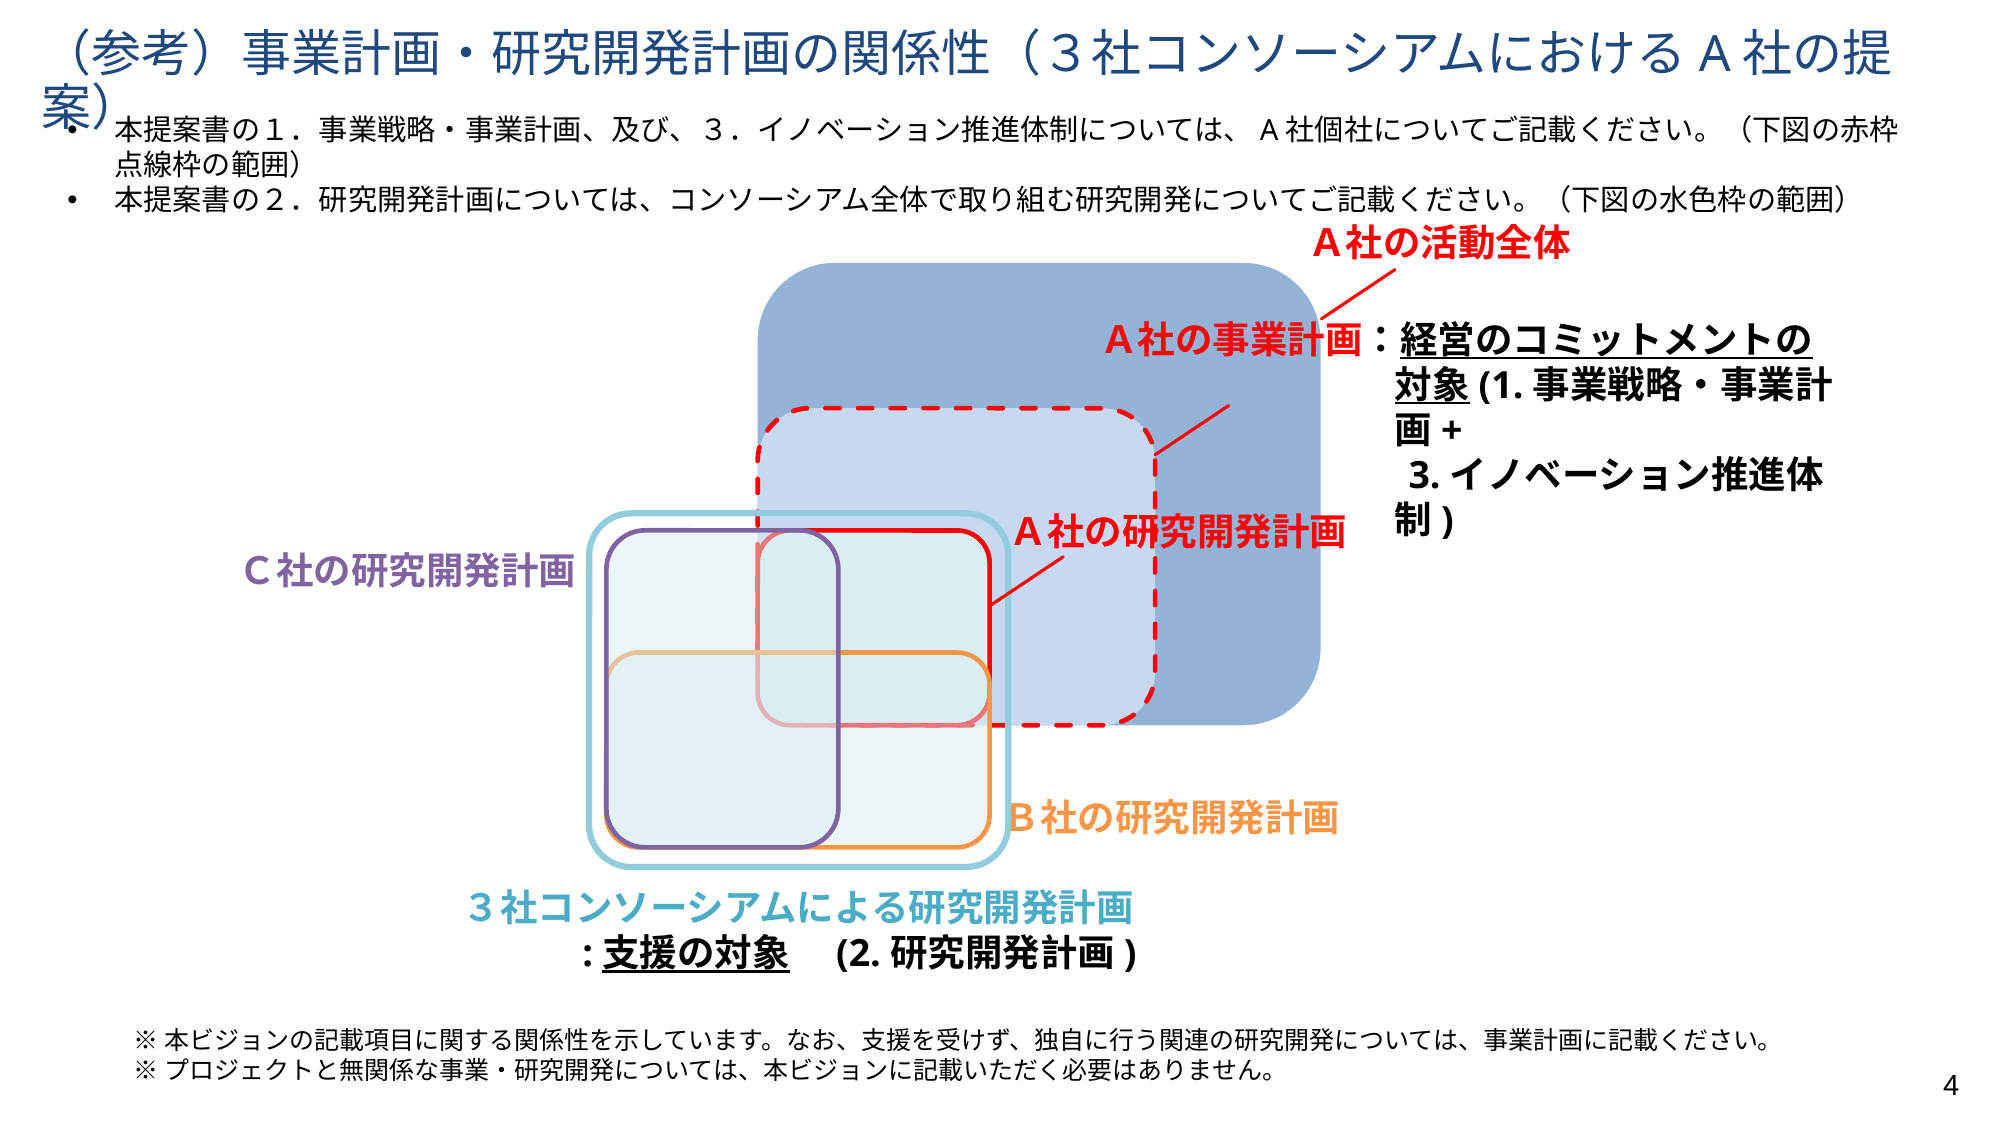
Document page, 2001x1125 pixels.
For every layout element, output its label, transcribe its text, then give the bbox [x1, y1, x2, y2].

text_box [756, 407, 1084, 512]
text_box Ａ社の活動全体 [1217, 224, 1661, 309]
text_box [756, 261, 1322, 456]
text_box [989, 556, 1064, 607]
text_box [1010, 598, 1157, 727]
text_box Ａ社の事業計画：経営のコミットメントの対象(1.事業戦略・事業計画+ 3.イノベーション推進体制) [1084, 361, 1861, 496]
title （参考）事業計画・研究開発計画の関係性（３社コンソーシアムにおけるA社の提案） [41, 28, 1976, 83]
text_box Ｂ社の研究開発計画 [990, 749, 1427, 883]
text_box ※本ビジョンの記載項目に関する関係性を示しています。なお、支援を受けず、独自に行う関連の研究開発については、事業計画に記載ください。 ※プロジェクトと無関係な事業・研究開発については、本ビジョンに記載いただく必要はありません。 [118, 1016, 1808, 1081]
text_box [1321, 269, 1396, 319]
text_box ３社コンソーシアムによる研究開発計画 :支援の対象 (2.研究開発計画) [444, 862, 1152, 997]
text_box 本提案書の１．事業戦略・事業計画、及び、３．イノベーション推進体制については、A社個社についてご記載ください。（下図の赤枠点線枠の範囲） 本提案書の２．研究開発計画については、コンソーシアム全体で取り組む研究開発についてご記載ください。（下図の水色枠の範囲） [52, 104, 1927, 224]
text_box Ａ社の研究開発計画 [898, 463, 1458, 598]
text_box Ｃ社の研究開発計画 [152, 502, 663, 637]
text_box [1098, 598, 1322, 727]
text_box [588, 512, 1010, 862]
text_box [1154, 405, 1229, 456]
